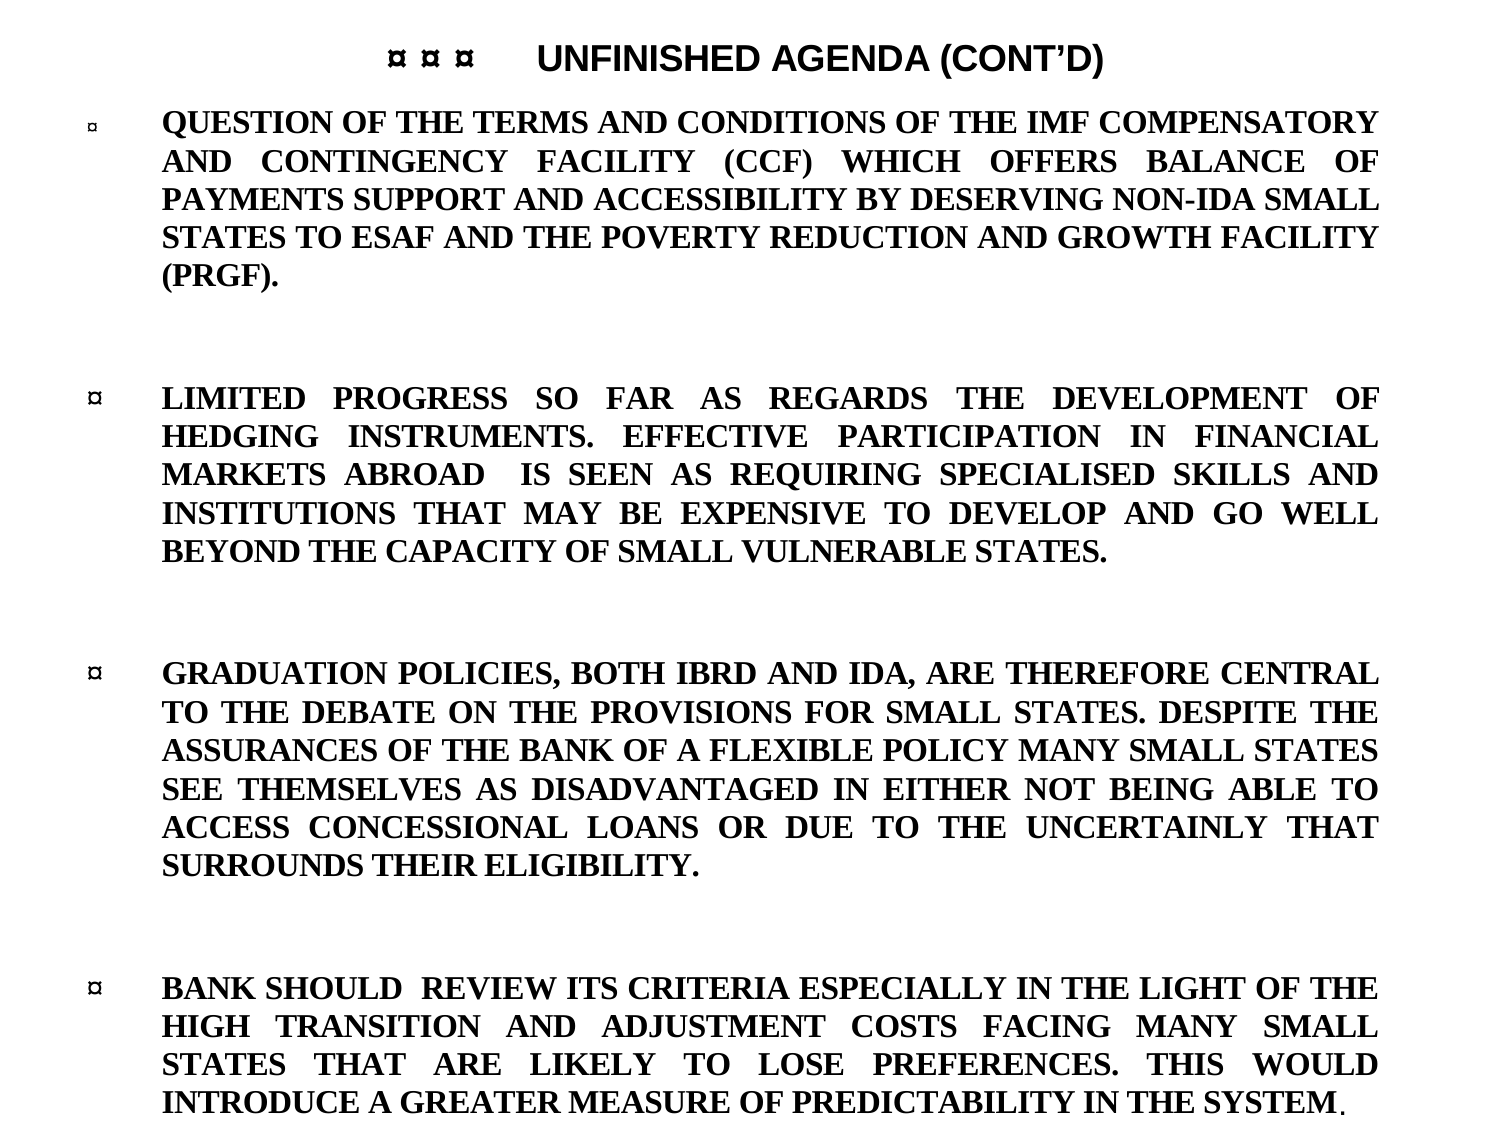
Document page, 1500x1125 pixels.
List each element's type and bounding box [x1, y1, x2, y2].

text_box [86, 37, 1381, 1125]
